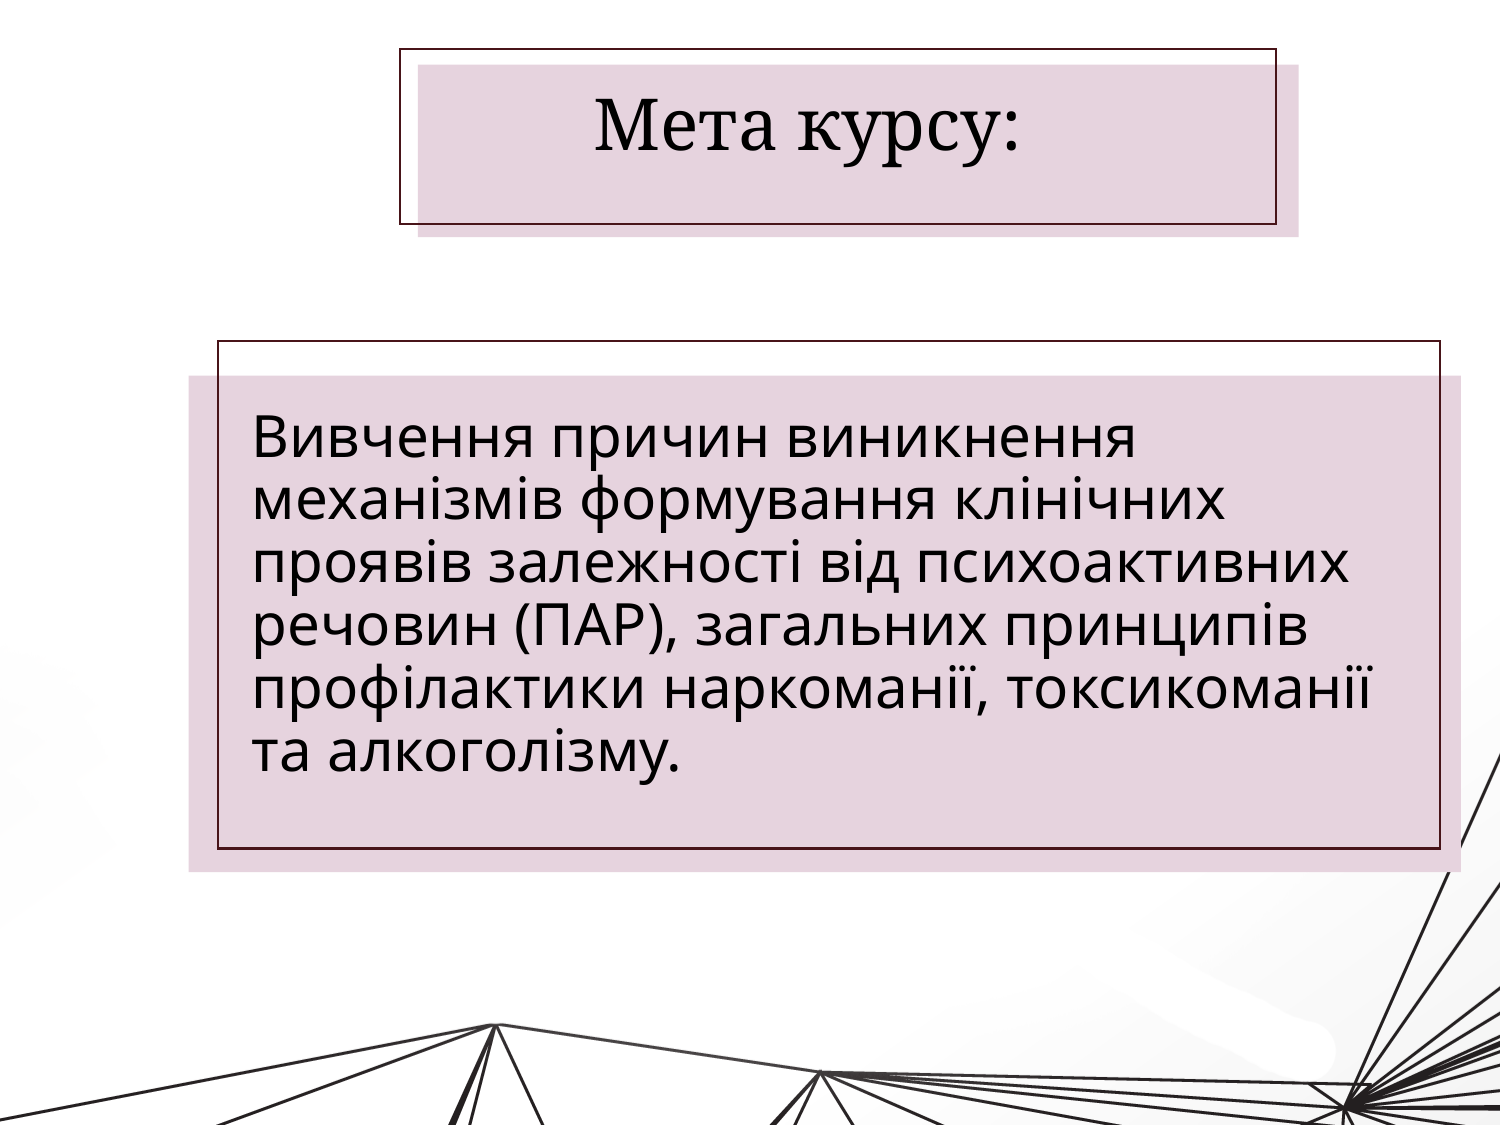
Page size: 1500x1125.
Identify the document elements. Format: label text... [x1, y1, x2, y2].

title Мета курсу: [160, 80, 1455, 240]
text_box [1277, 64, 1300, 80]
list Вивчення причин виникнення механізмів формування клінічних проявів залежності від психоактивних речовин (ПАР), загальних принципів профілактики наркоманії, токсикоманії та алкоголізму. [236, 850, 1440, 985]
text_box [1440, 374, 1462, 873]
text_box [188, 374, 236, 873]
text_box [399, 48, 1277, 225]
text_box [217, 340, 1441, 850]
picture [0, 0, 1500, 1125]
